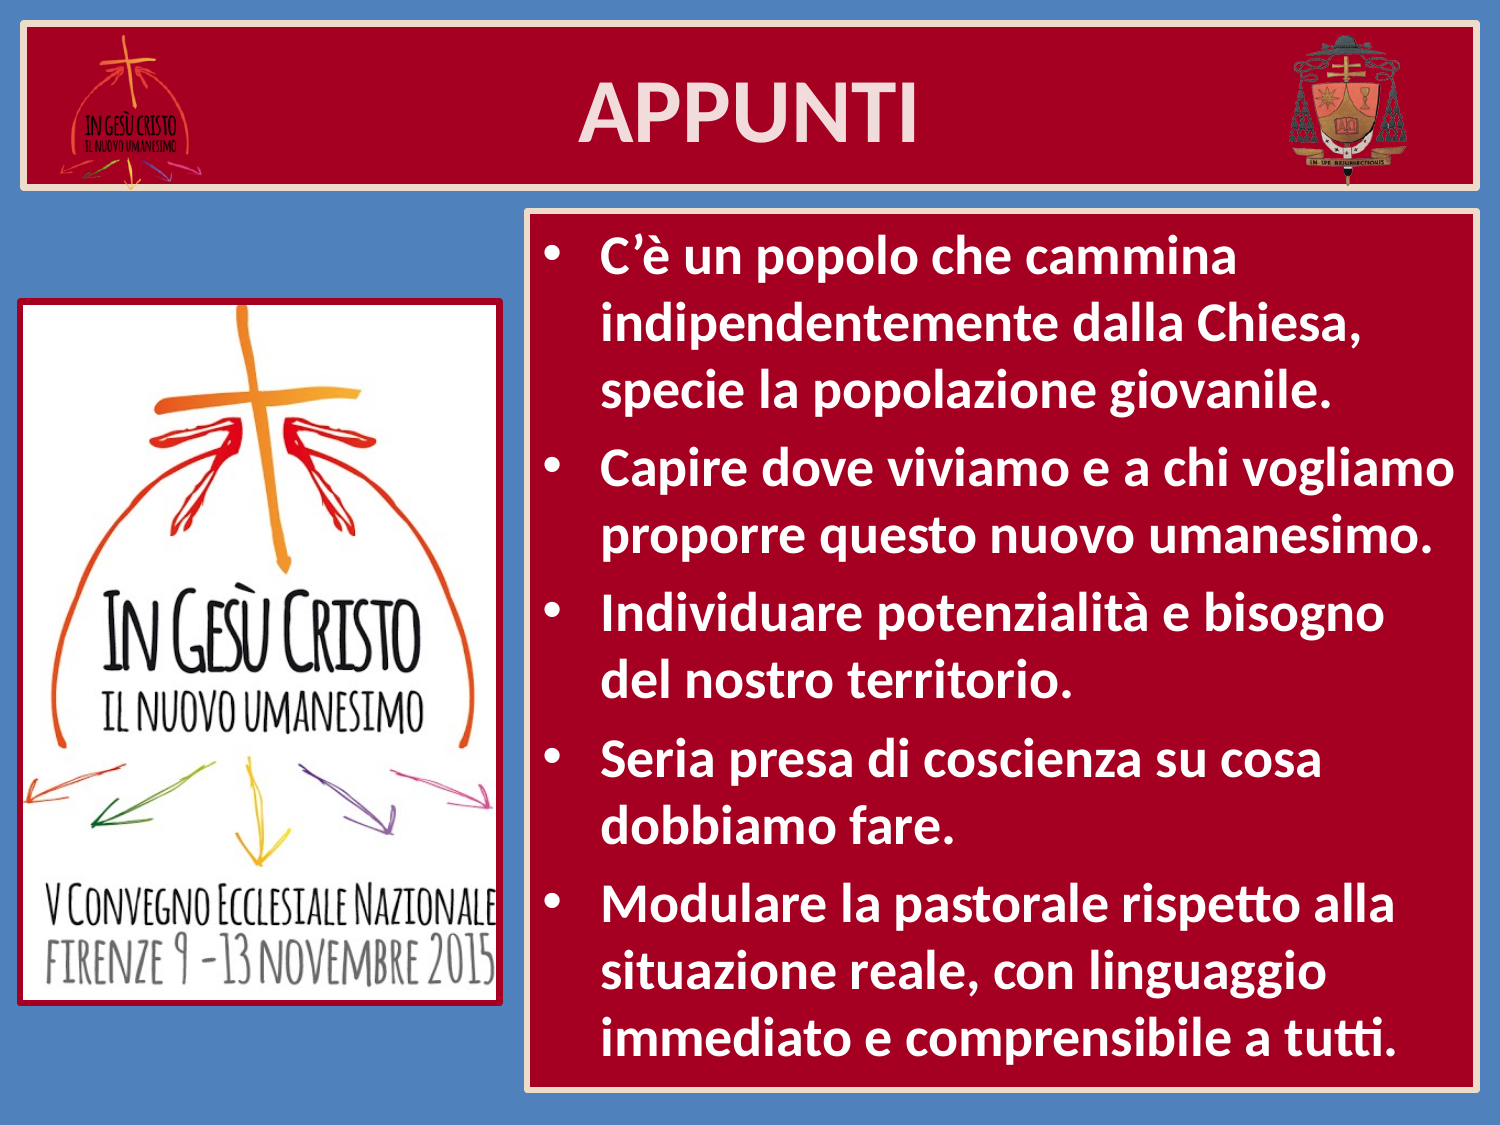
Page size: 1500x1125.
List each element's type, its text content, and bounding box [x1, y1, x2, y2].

picture [1288, 34, 1408, 186]
list C’è un popolo che cammina indipendentemente dalla Chiesa, specie la popolazione giovanile. Capire dove viviamo e a chi vogliamo proporre questo nuovo umanesimo. Individuare potenzialità e bisogno del nostro territorio. Seria presa di coscienza su cosa dobbiamo fare. Modulare la pastorale rispetto alla situazione reale, con linguaggio immediato e comprensibile a tutti. [527, 210, 1477, 1090]
title APPUNTI [23, 23, 1477, 188]
picture [59, 34, 202, 191]
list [23, 304, 497, 1001]
